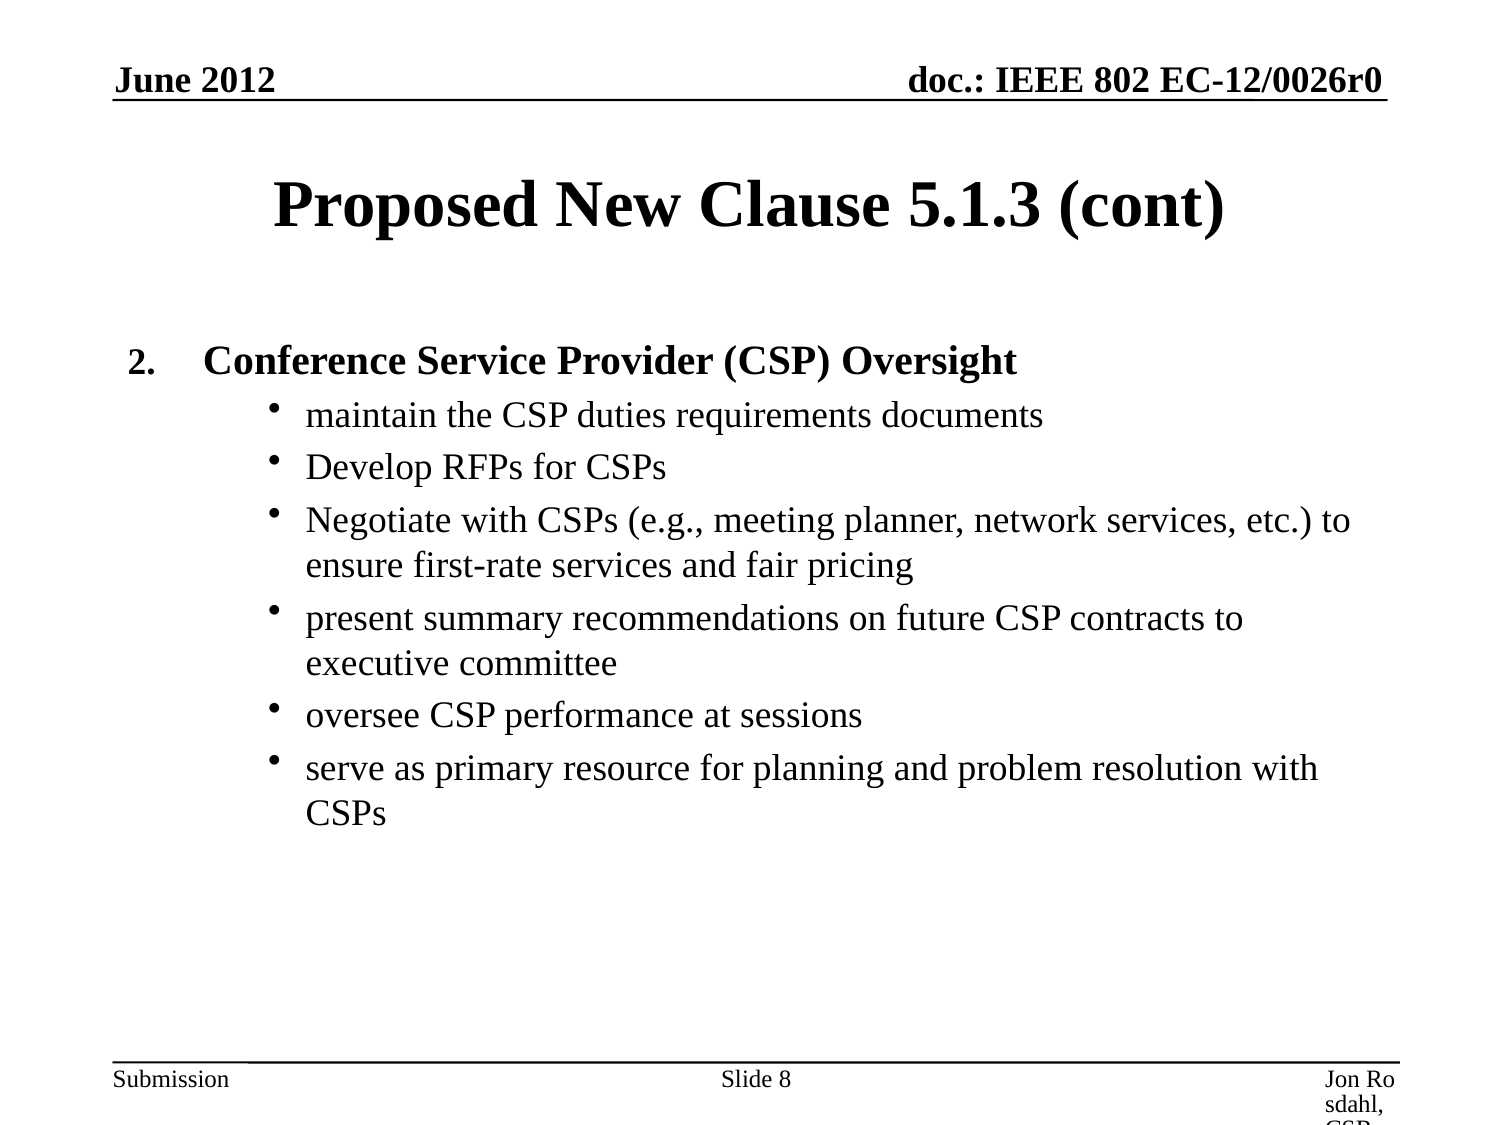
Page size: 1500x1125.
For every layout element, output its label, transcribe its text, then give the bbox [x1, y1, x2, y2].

slide_number Slide 8 [712, 1061, 800, 1093]
list Conference Service Provider (CSP) Oversight maintain the CSP duties requirements documents Develop RFPs for CSPs Negotiate with CSPs (e.g., meeting planner, network services, etc.) to ensure first-rate services and fair pricing present summary recommendations on future CSP contracts to executive committee oversee CSP performance at sessions serve as primary resource for planning and problem resolution with CSPs [112, 324, 1388, 1001]
title Proposed New Clause 5.1.3 (cont) [112, 112, 1388, 288]
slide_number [114, 54, 278, 101]
footer Jon Rosdahl, CSR [1324, 1061, 1402, 1093]
